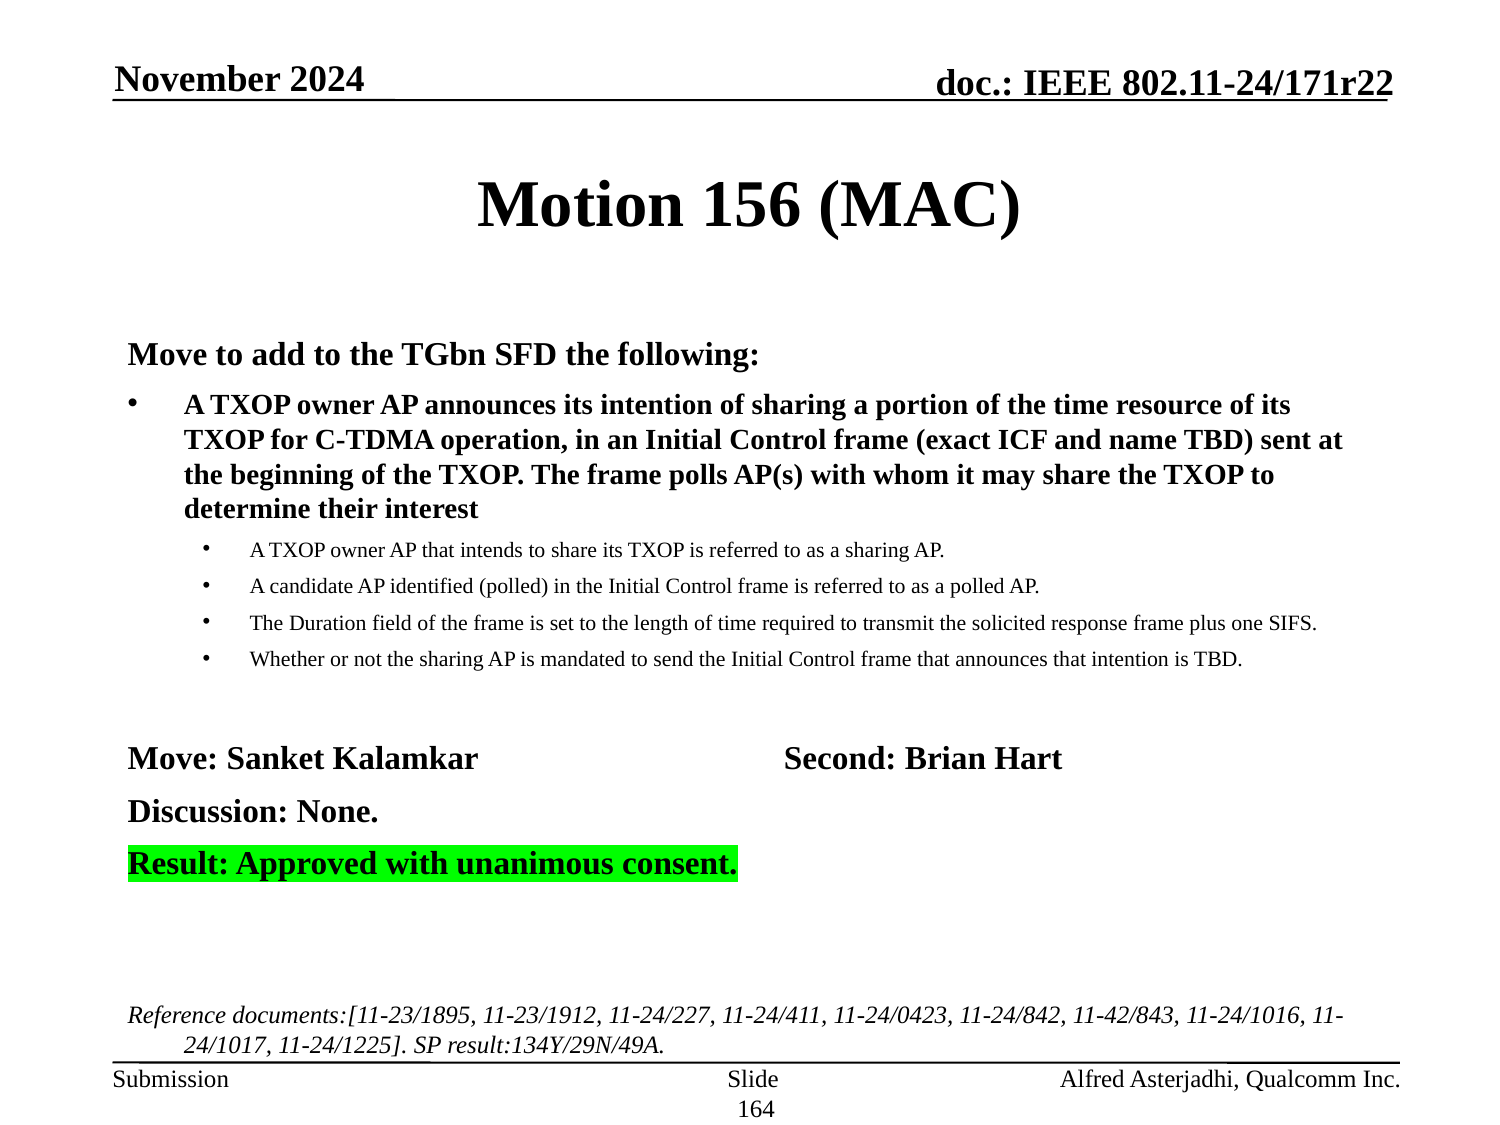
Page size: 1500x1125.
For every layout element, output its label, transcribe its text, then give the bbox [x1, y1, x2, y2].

list Move to add to the TGbn SFD the following: A TXOP owner AP announces its intention of sharing a portion of the time resource of its TXOP for C-TDMA operation, in an Initial Control frame (exact ICF and name TBD) sent at the beginning of the TXOP. The frame polls AP(s) with whom it may share the TXOP to determine their interest A TXOP owner AP that intends to share its TXOP is referred to as a sharing AP. A candidate AP identified (polled) in the Initial Control frame is referred to as a polled AP. The Duration field of the frame is set to the length of time required to transmit the solicited response frame plus one SIFS. Whether or not the sharing AP is mandated to send the Initial Control frame that announces that intention is TBD. Move: Sanket Kalamkar Second: Brian Hart Discussion: None. Result: Approved with unanimous consent. Reference documents:[11-23/1895, 11-23/1912, 11-24/227, 11-24/411, 11-24/0423, 11-24/842, 11-42/843, 11-24/1016, 11-24/1017, 11-24/1225]. SP result:134Y/29N/49A. [112, 324, 1388, 1063]
slide_number Slide 164 [712, 1061, 800, 1123]
footer Alfred Asterjadhi, Qualcomm Inc. [878, 1061, 1402, 1093]
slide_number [114, 54, 423, 100]
title Motion 156 (MAC) [112, 112, 1388, 288]
